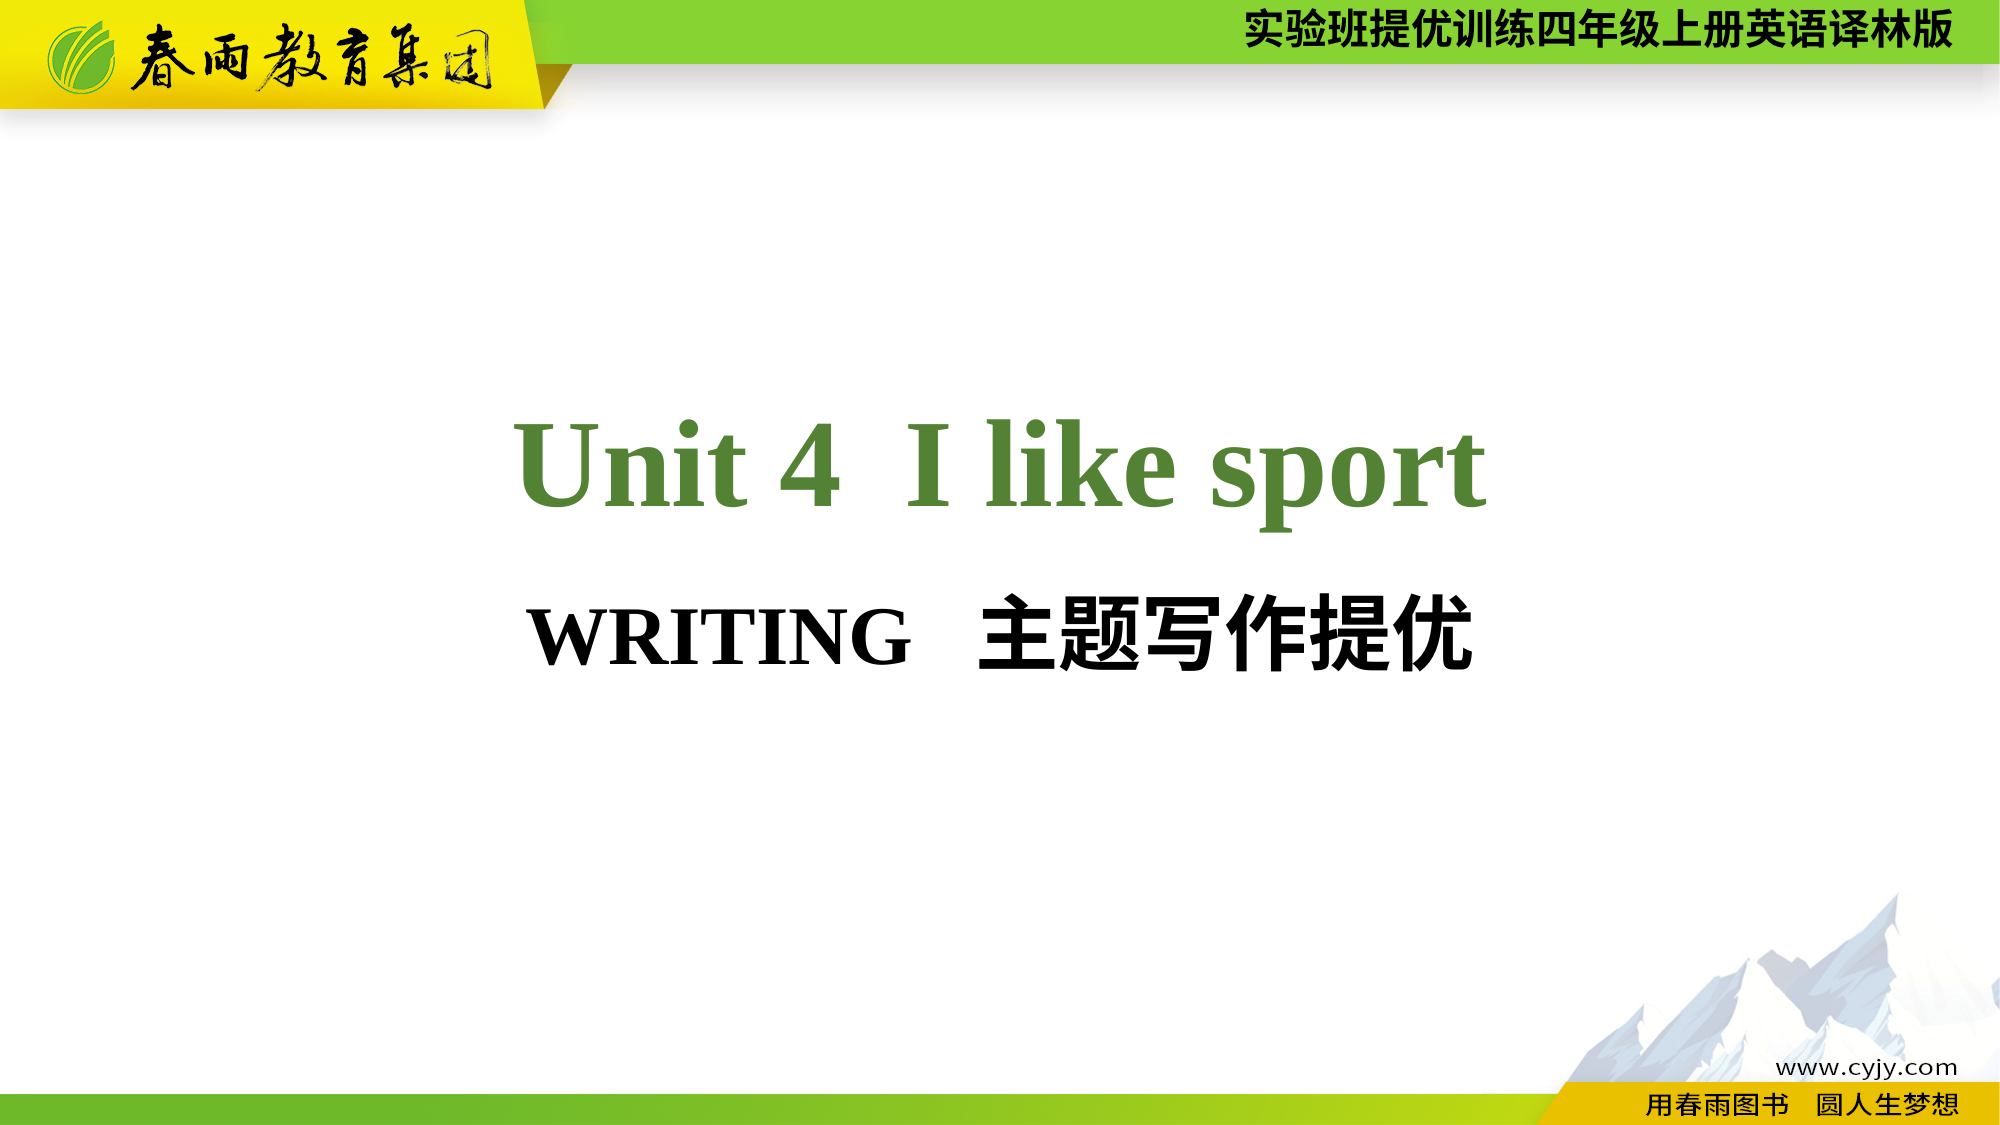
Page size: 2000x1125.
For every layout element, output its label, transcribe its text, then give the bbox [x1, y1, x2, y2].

text_box Unit 4 I like sport WRITING 主题写作提优 [0, 298, 2000, 689]
picture [0, 689, 2000, 1125]
picture [0, 0, 2000, 298]
